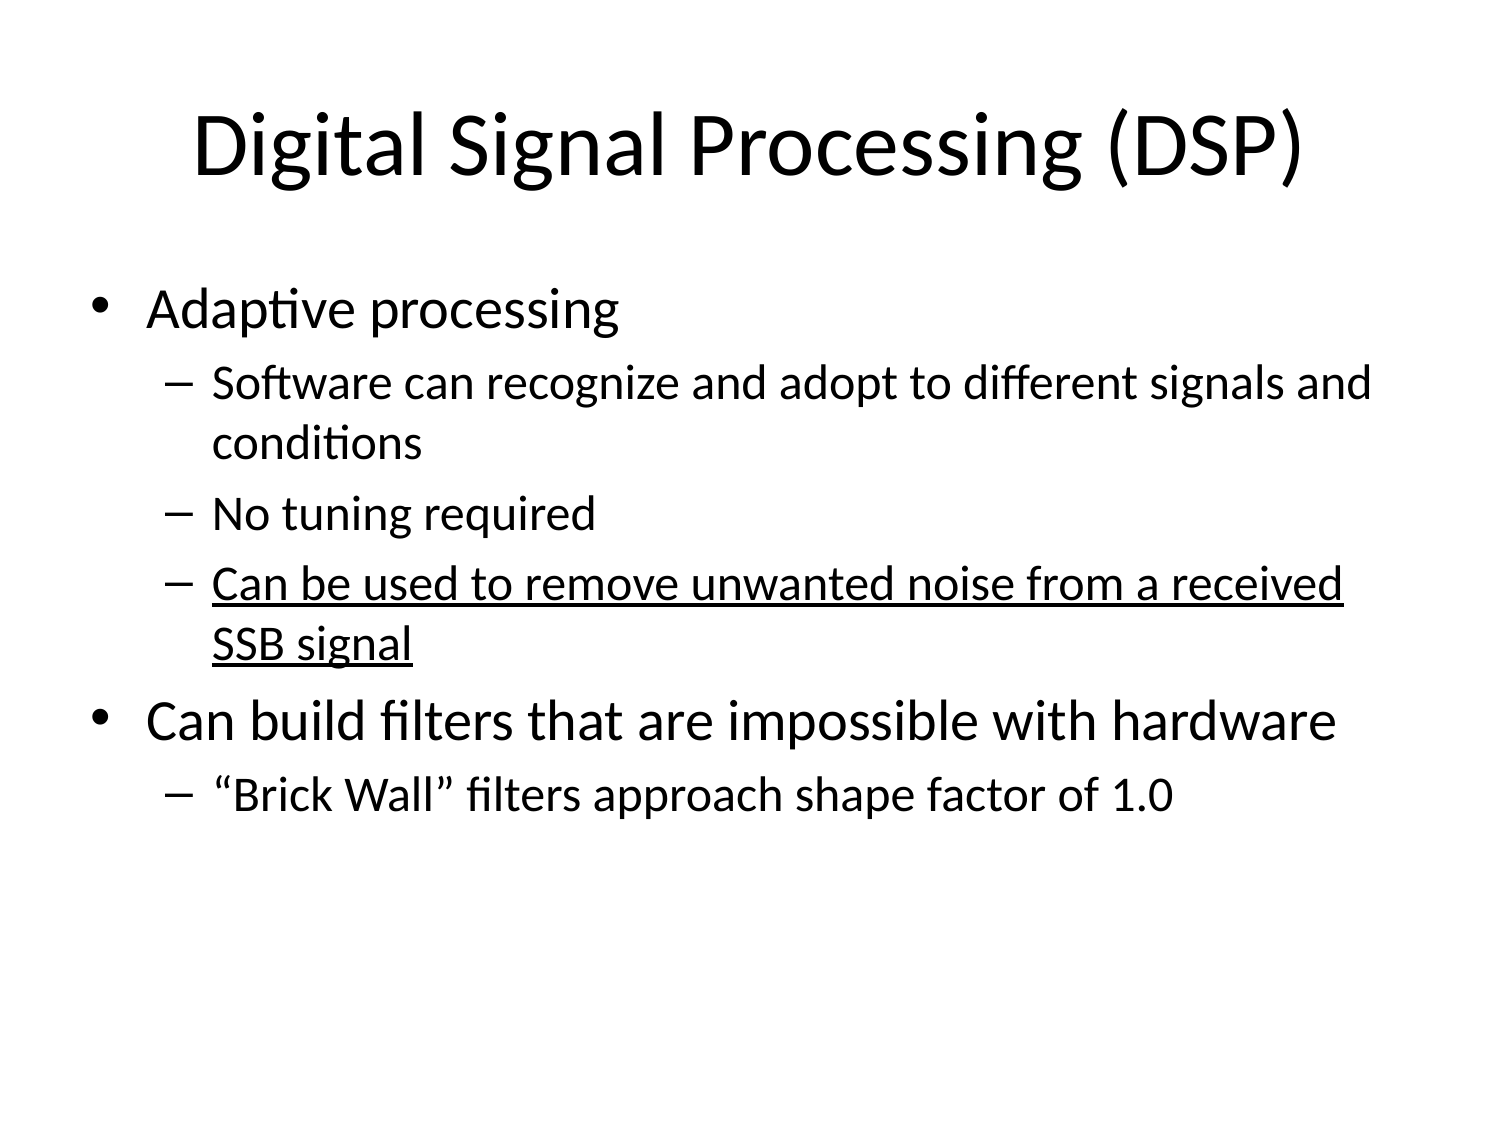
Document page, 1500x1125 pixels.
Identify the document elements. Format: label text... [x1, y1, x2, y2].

title Digital Signal Processing (DSP) [75, 45, 1425, 233]
list Adaptive processing Software can recognize and adopt to different signals and conditions No tuning required Can be used to remove unwanted noise from a received SSB signal Can build filters that are impossible with hardware “Brick Wall” filters approach shape factor of 1.0 [75, 262, 1425, 1005]
